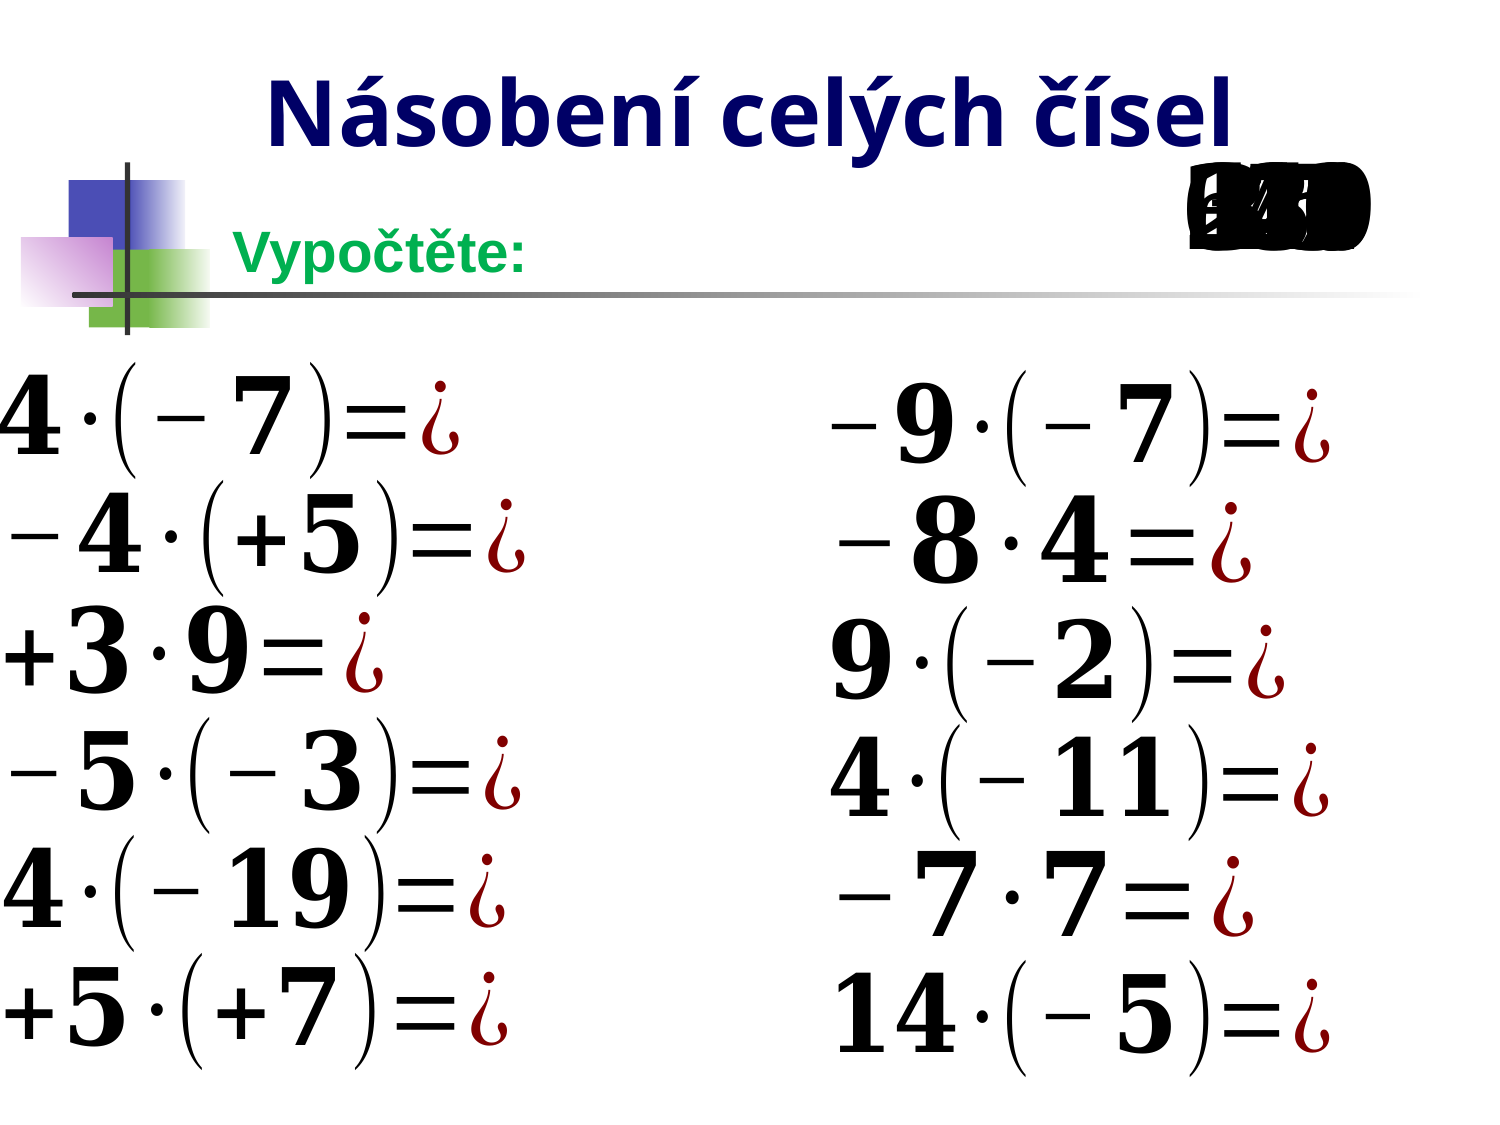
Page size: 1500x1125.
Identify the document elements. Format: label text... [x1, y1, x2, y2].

title Násobení celých čísel [0, 63, 1500, 173]
text_box Vypočtěte: [217, 207, 1392, 292]
